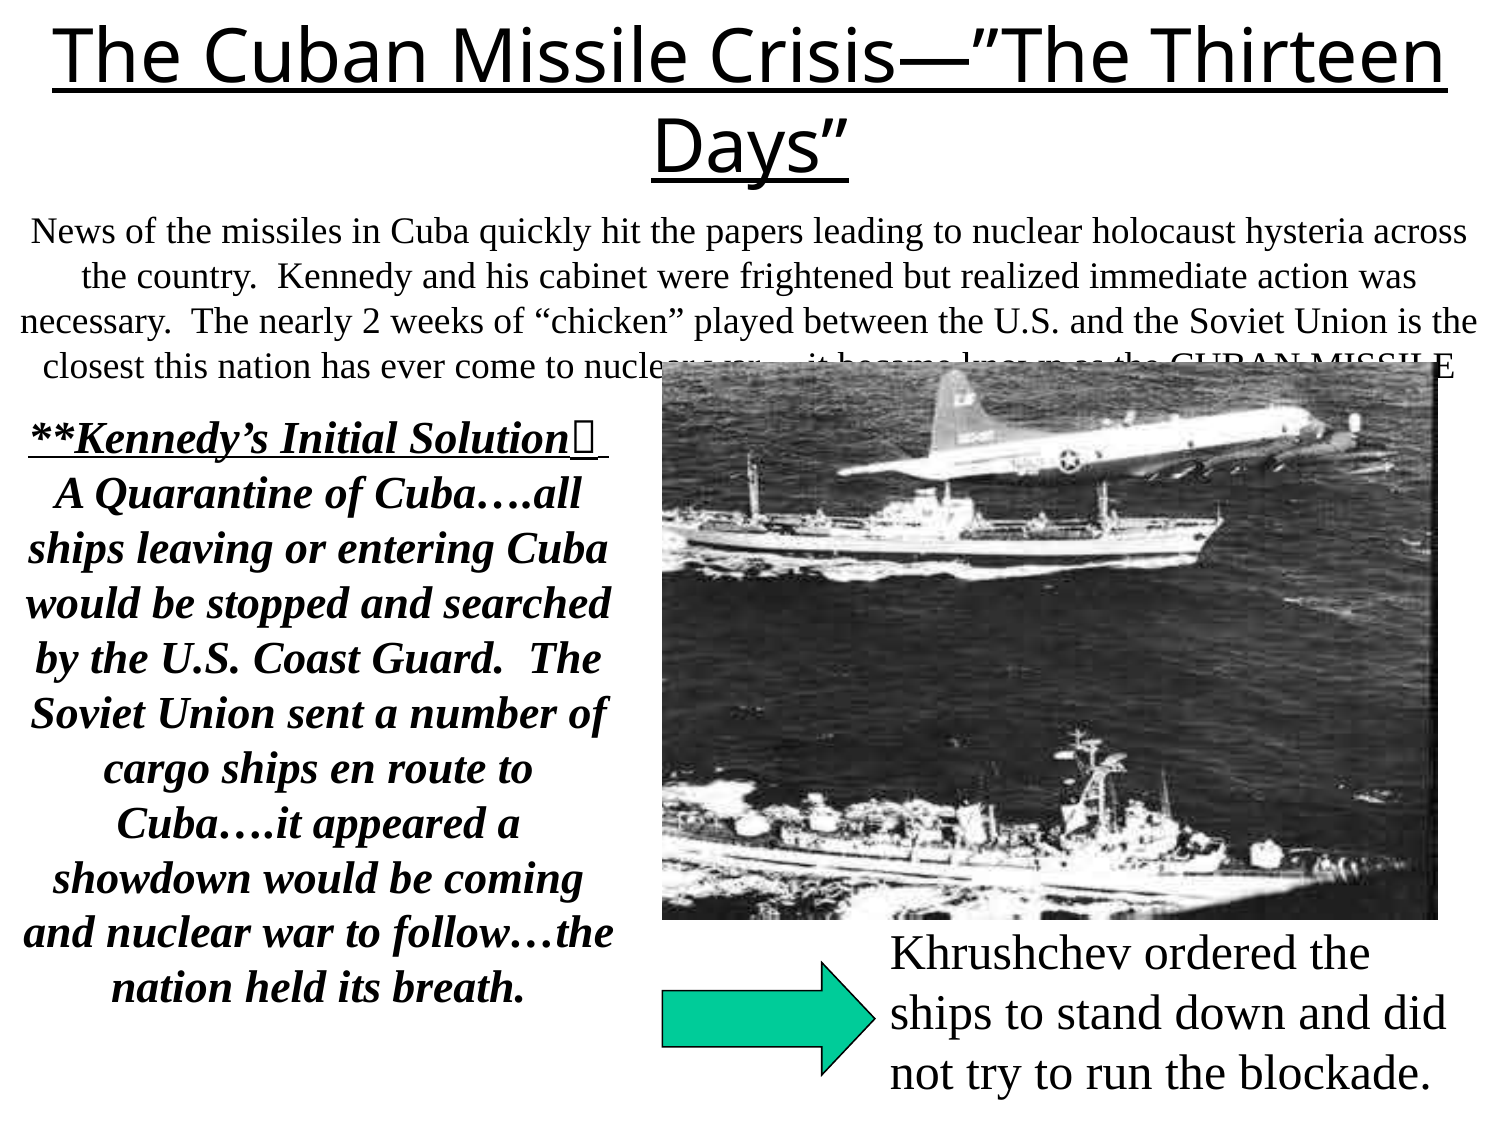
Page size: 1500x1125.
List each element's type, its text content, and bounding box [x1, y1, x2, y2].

text_box Khrushchev ordered the ships to stand down and did not try to run the blockade. [874, 912, 1463, 1108]
text_box [662, 962, 874, 1075]
picture [662, 362, 1438, 921]
text_box **Kennedy’s Initial Solution A Quarantine of Cuba….all ships leaving or entering Cuba would be stopped and searched by the U.S. Coast Guard. The Soviet Union sent a number of cargo ships en route to Cuba….it appeared a showdown would be coming and nuclear war to follow…the nation held its breath. [0, 399, 638, 1020]
text_box The Cuban Missile Crisis—”The Thirteen Days” News of the missiles in Cuba quickly hit the papers leading to nuclear holocaust hysteria across the country. Kennedy and his cabinet were frightened but realized immediate action was necessary. The nearly 2 weeks of “chicken” played between the U.S. and the Soviet Union is the closest this nation has ever come to nuclear war….it became known as the CUBAN MISSILE CRISIS! [0, 0, 1500, 439]
